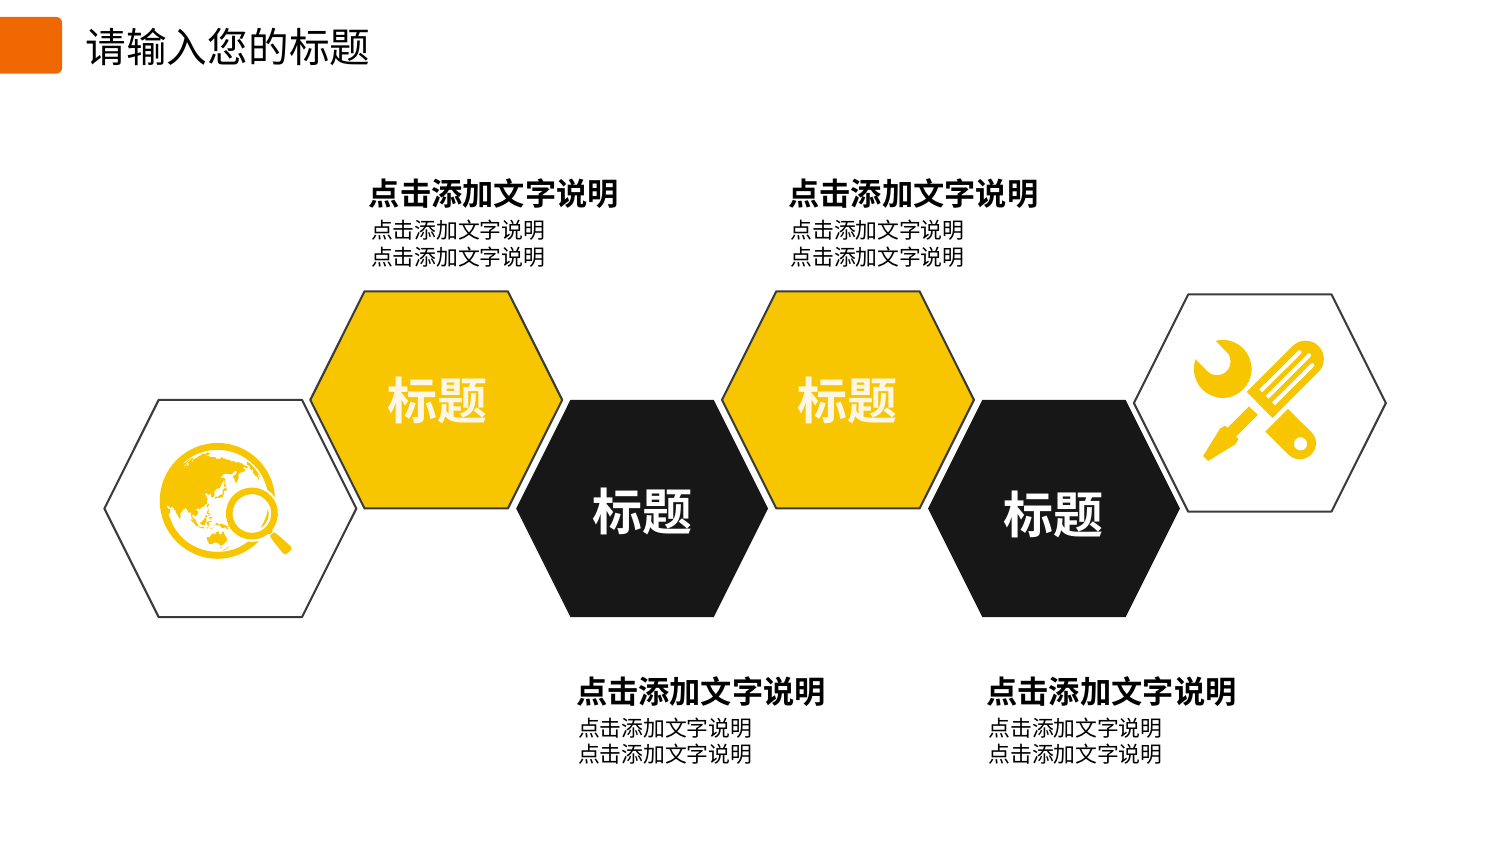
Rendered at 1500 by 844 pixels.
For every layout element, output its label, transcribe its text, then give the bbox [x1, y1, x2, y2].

text_box 标题 [989, 475, 1119, 551]
text_box 点击添加文字说明 [971, 646, 1252, 717]
text_box [516, 399, 769, 618]
text_box 请输入您的标题 [70, 15, 386, 79]
text_box 点击添加文字说明 点击添加文字说明 [563, 717, 790, 775]
text_box 标题 [577, 472, 708, 548]
text_box [104, 399, 357, 618]
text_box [1193, 338, 1326, 461]
text_box 点击添加文字说明 点击添加文字说明 [973, 717, 1200, 775]
text_box [310, 291, 563, 509]
text_box 点击添加文字说明 点击添加文字说明 [775, 220, 1002, 277]
text_box [928, 399, 1180, 618]
text_box [1133, 294, 1386, 512]
text_box [0, 16, 63, 74]
text_box 点击添加文字说明 点击添加文字说明 [356, 220, 583, 277]
text_box 标题 [372, 362, 503, 437]
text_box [159, 442, 292, 559]
text_box 点击添加文字说明 [354, 148, 634, 220]
text_box [722, 291, 974, 509]
text_box 点击添加文字说明 [561, 646, 841, 717]
text_box 标题 [782, 362, 913, 437]
text_box 点击添加文字说明 [773, 148, 1054, 220]
